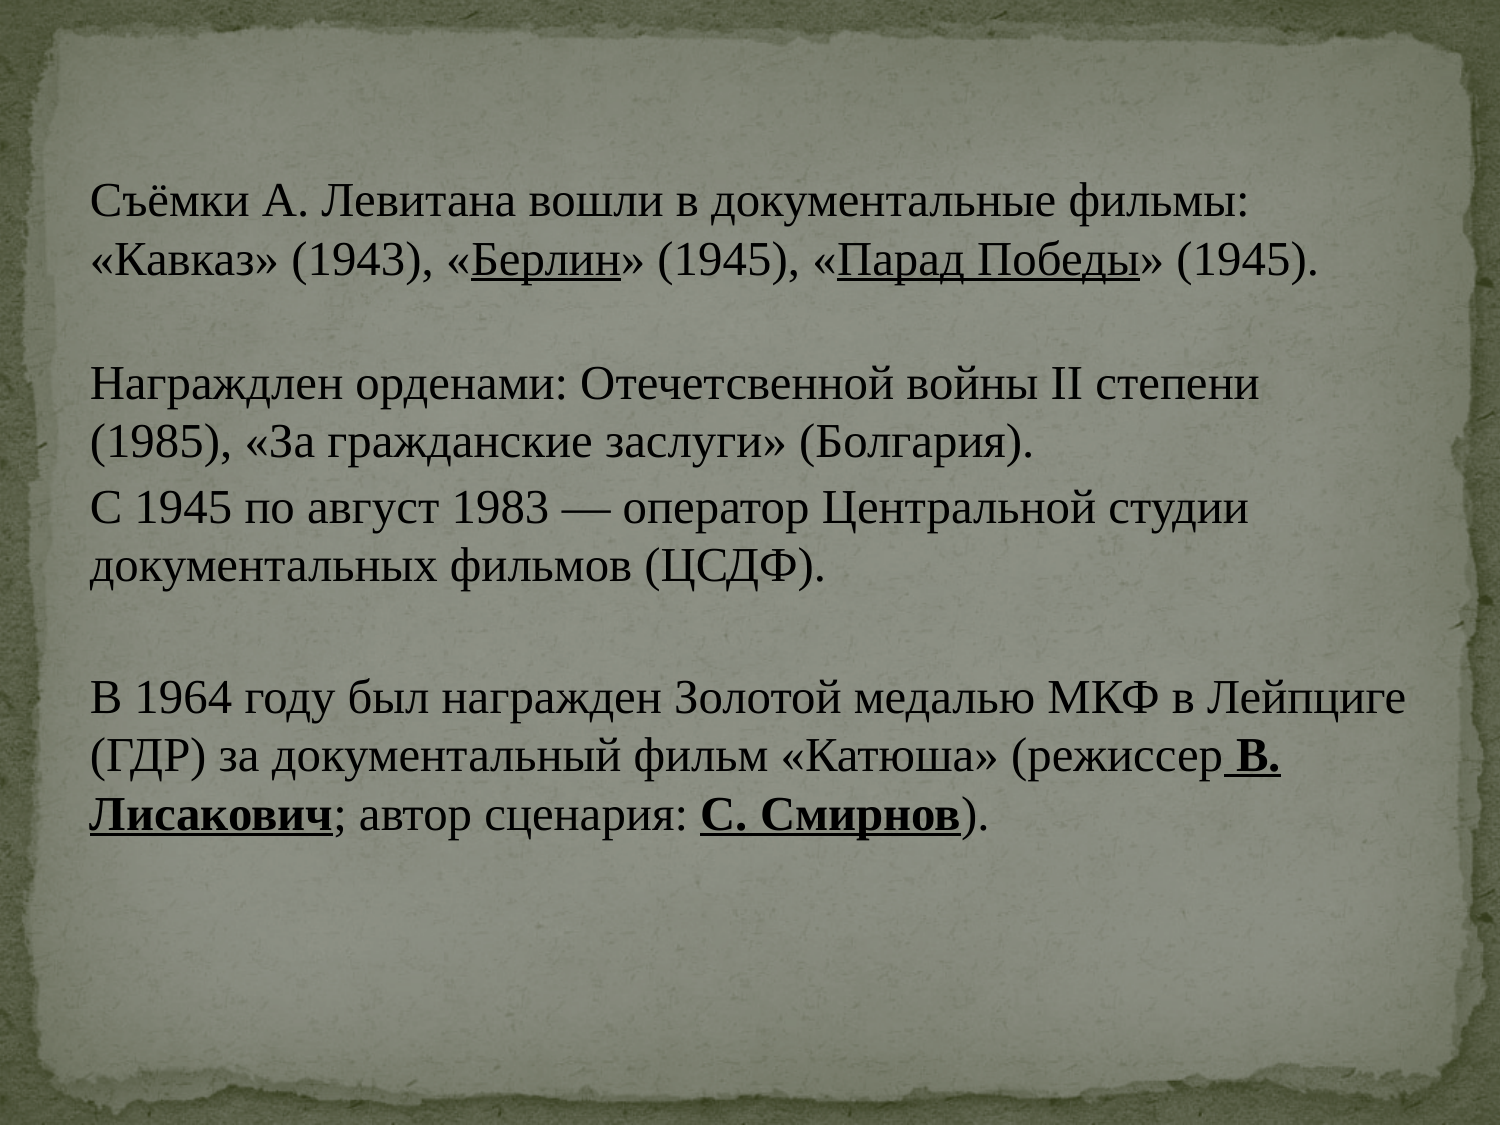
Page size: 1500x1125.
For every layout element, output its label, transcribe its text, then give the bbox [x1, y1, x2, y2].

list Съёмки А. Левитана вошли в документальные фильмы: «Кавказ» (1943), «Берлин» (1945), «Парад Победы» (1945). Награждлен орденами: Отечетсвенной войны II степени (1985), «За гражданские заслуги» (Болгария). С 1945 по август 1983 — оператор Центральной студии документальных фильмов (ЦСДФ). В 1964 году был награжден Золотой медалью МКФ в Лейпциге (ГДР) за документальный фильм «Катюша» (режиссер В. Лисакович; автор сценария: С. Смирнов). [75, 160, 1425, 1000]
